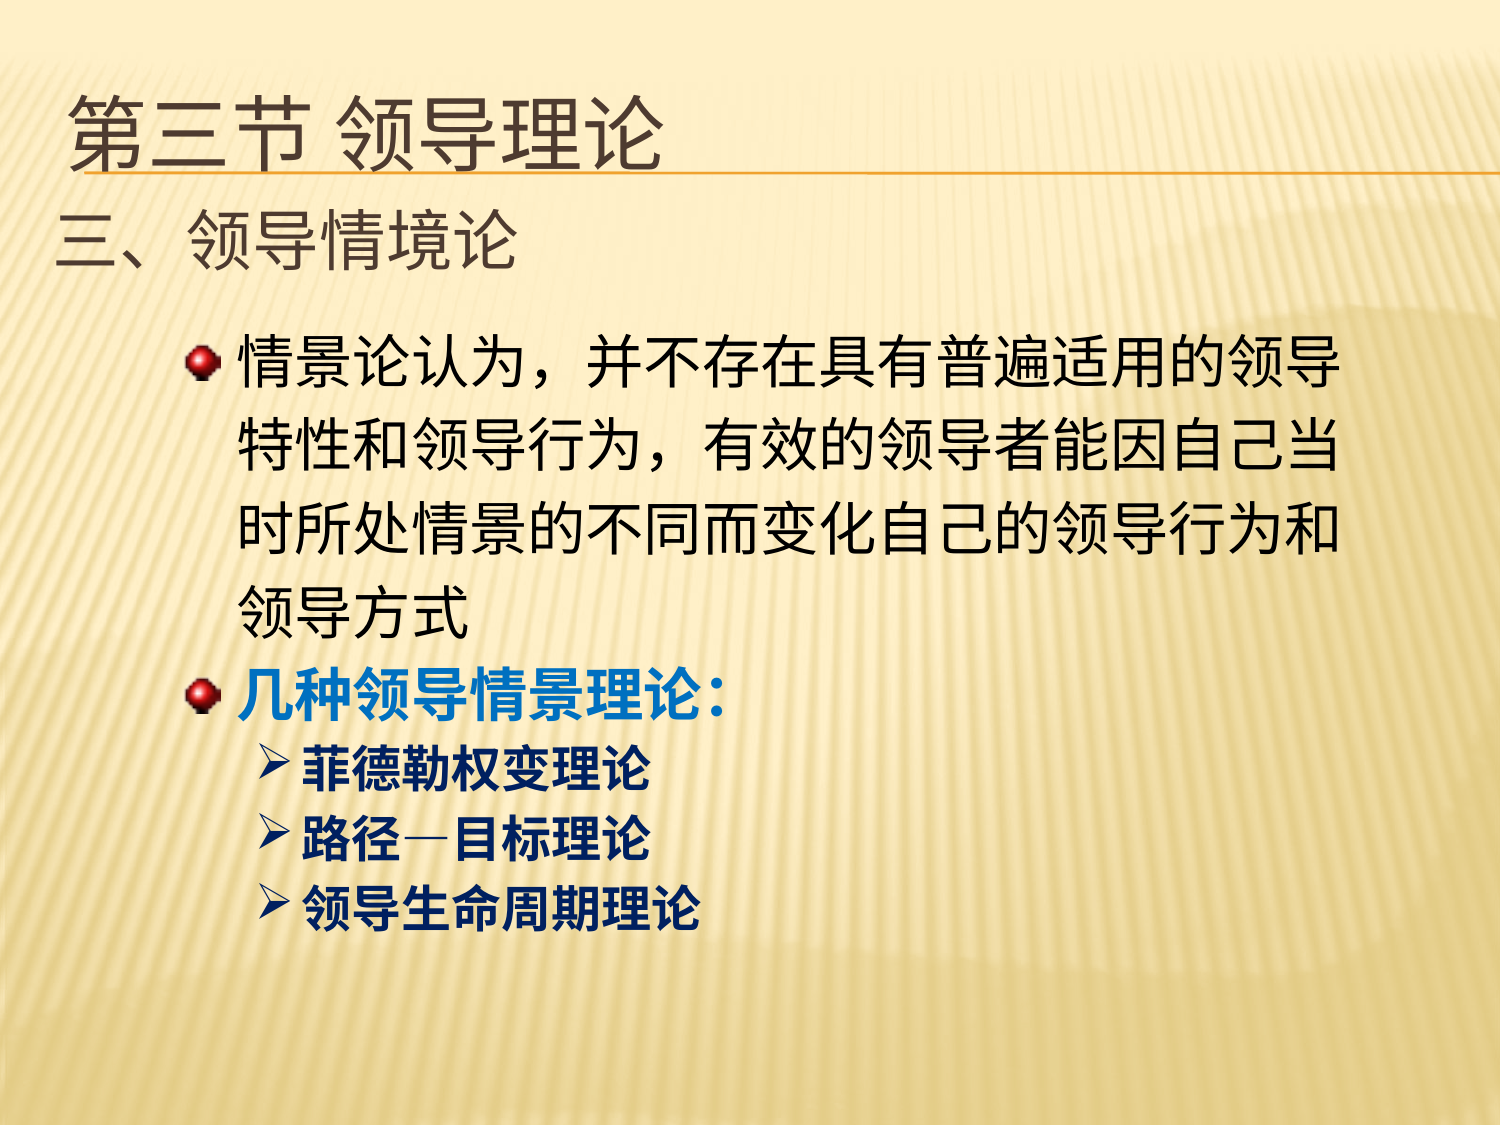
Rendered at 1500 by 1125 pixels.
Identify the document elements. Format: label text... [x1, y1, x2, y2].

picture [179, 672, 221, 714]
picture [179, 339, 221, 381]
text_box 情景论认为，并不存在具有普遍适用的领导特性和领导行为，有效的领导者能因自己当时所处情景的不同而变化自己的领导行为和领导方式 几种领导情景理论： 菲德勒权变理论 路径—目标理论 领导生命周期理论 [164, 303, 1361, 973]
list 三、领导情境论 [37, 200, 1463, 304]
title 第三节 领导理论 [50, 63, 1475, 201]
